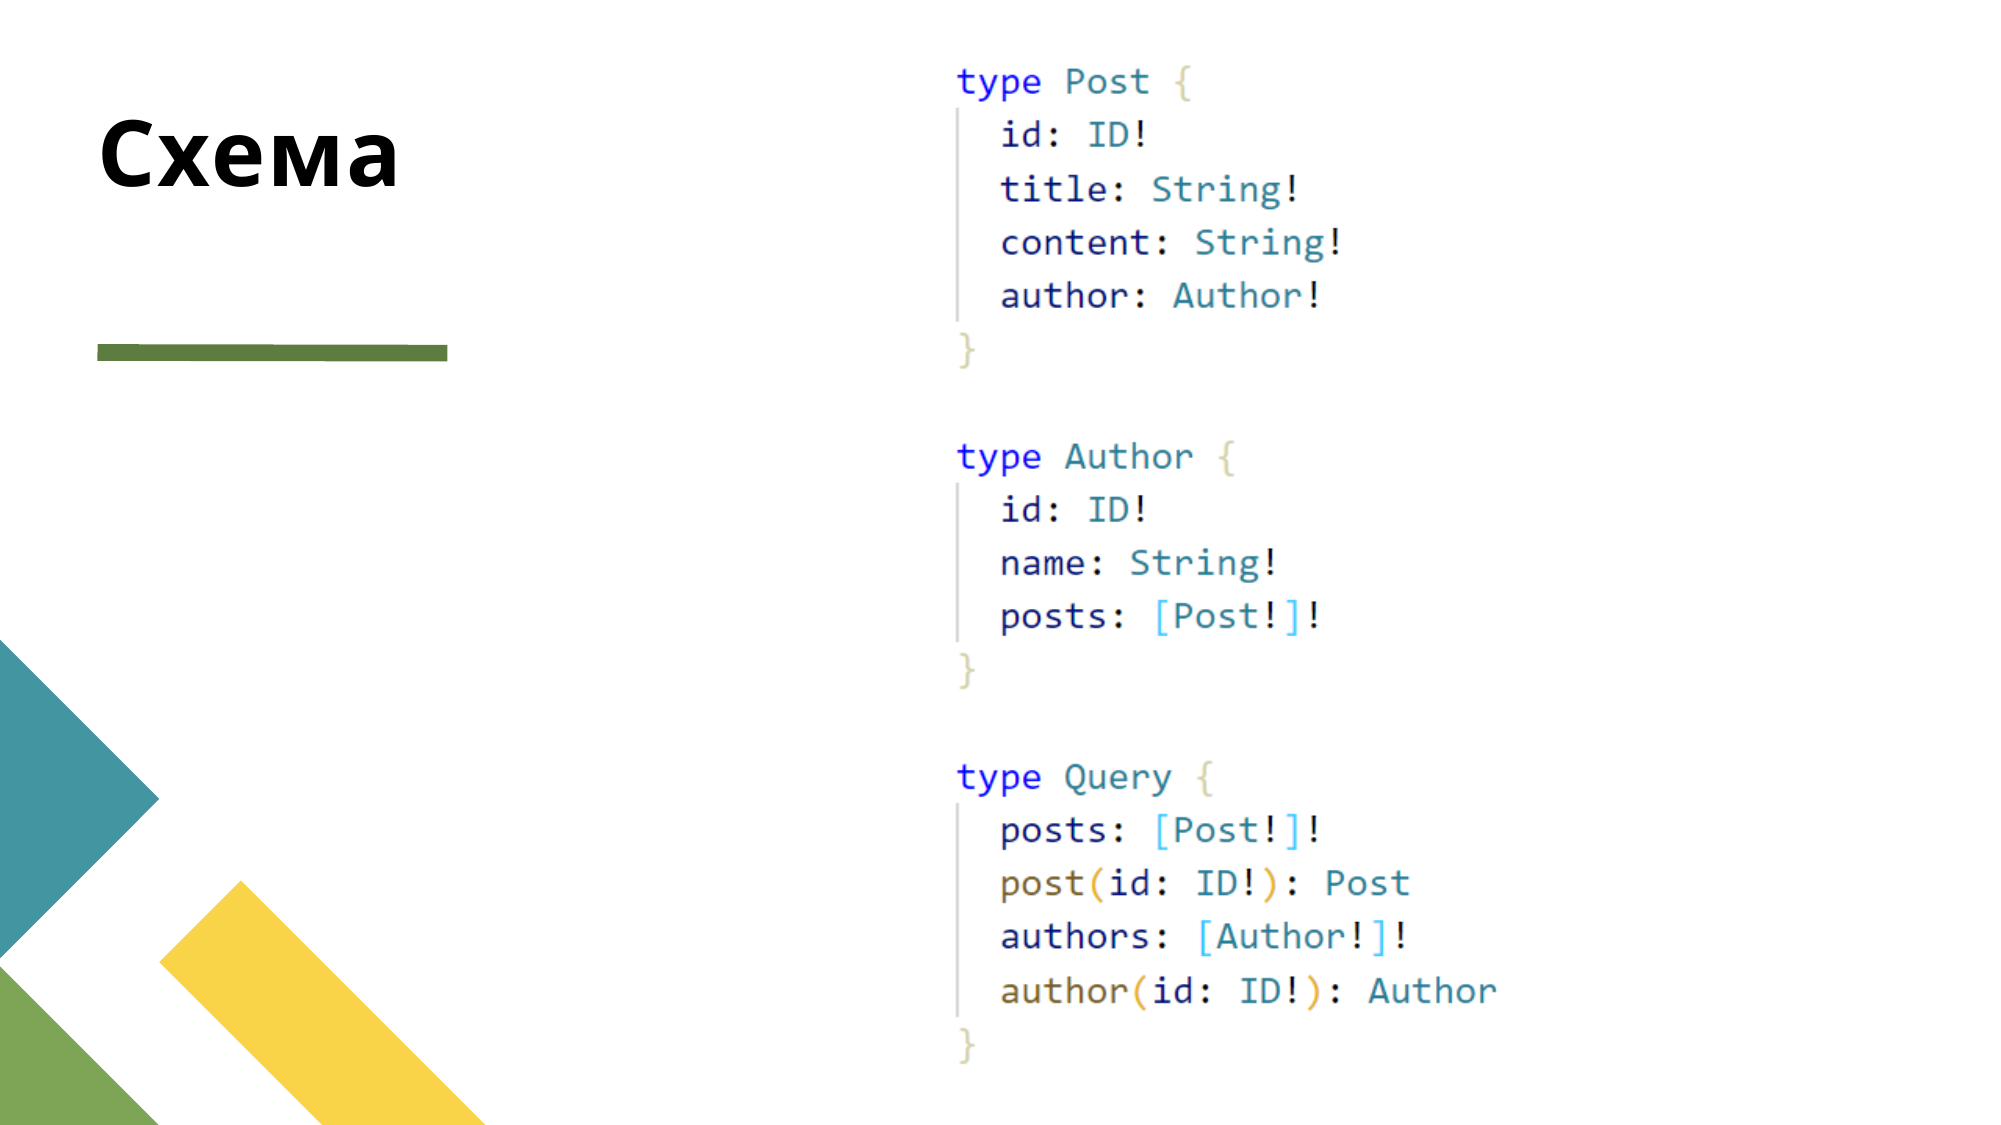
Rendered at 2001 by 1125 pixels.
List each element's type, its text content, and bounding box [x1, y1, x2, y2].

picture [903, 58, 1770, 1109]
title Схема [97, 16, 1882, 293]
